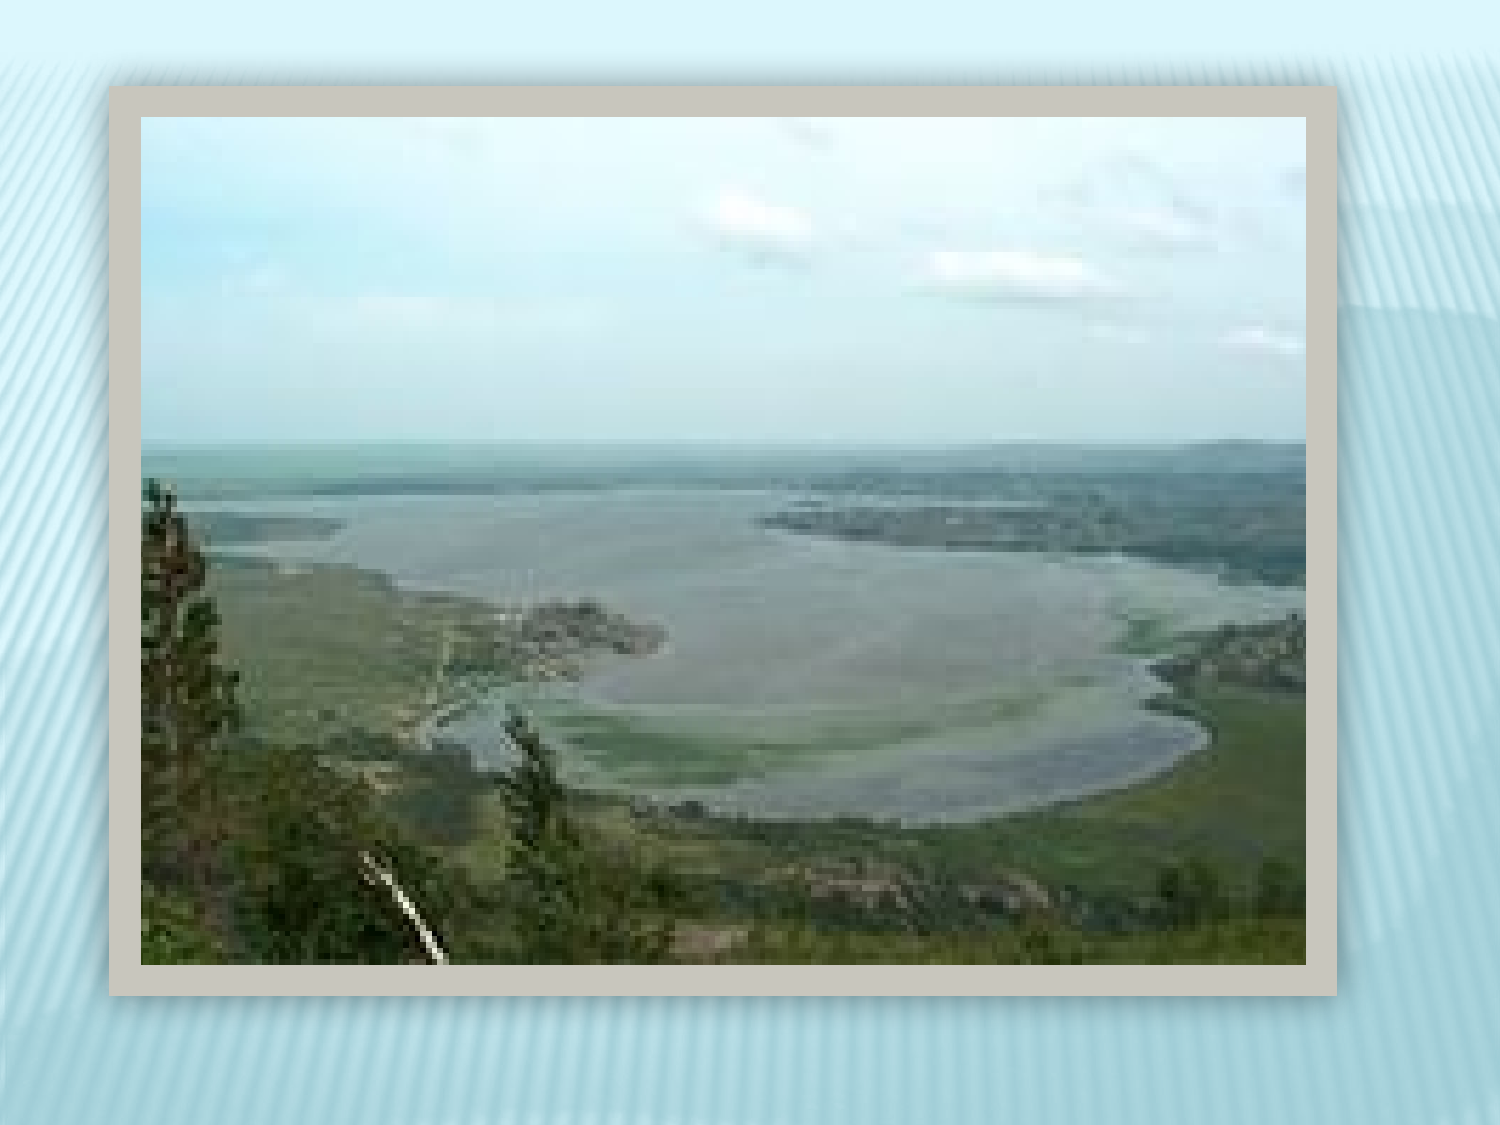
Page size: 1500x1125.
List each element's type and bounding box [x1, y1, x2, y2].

picture [140, 116, 1307, 966]
